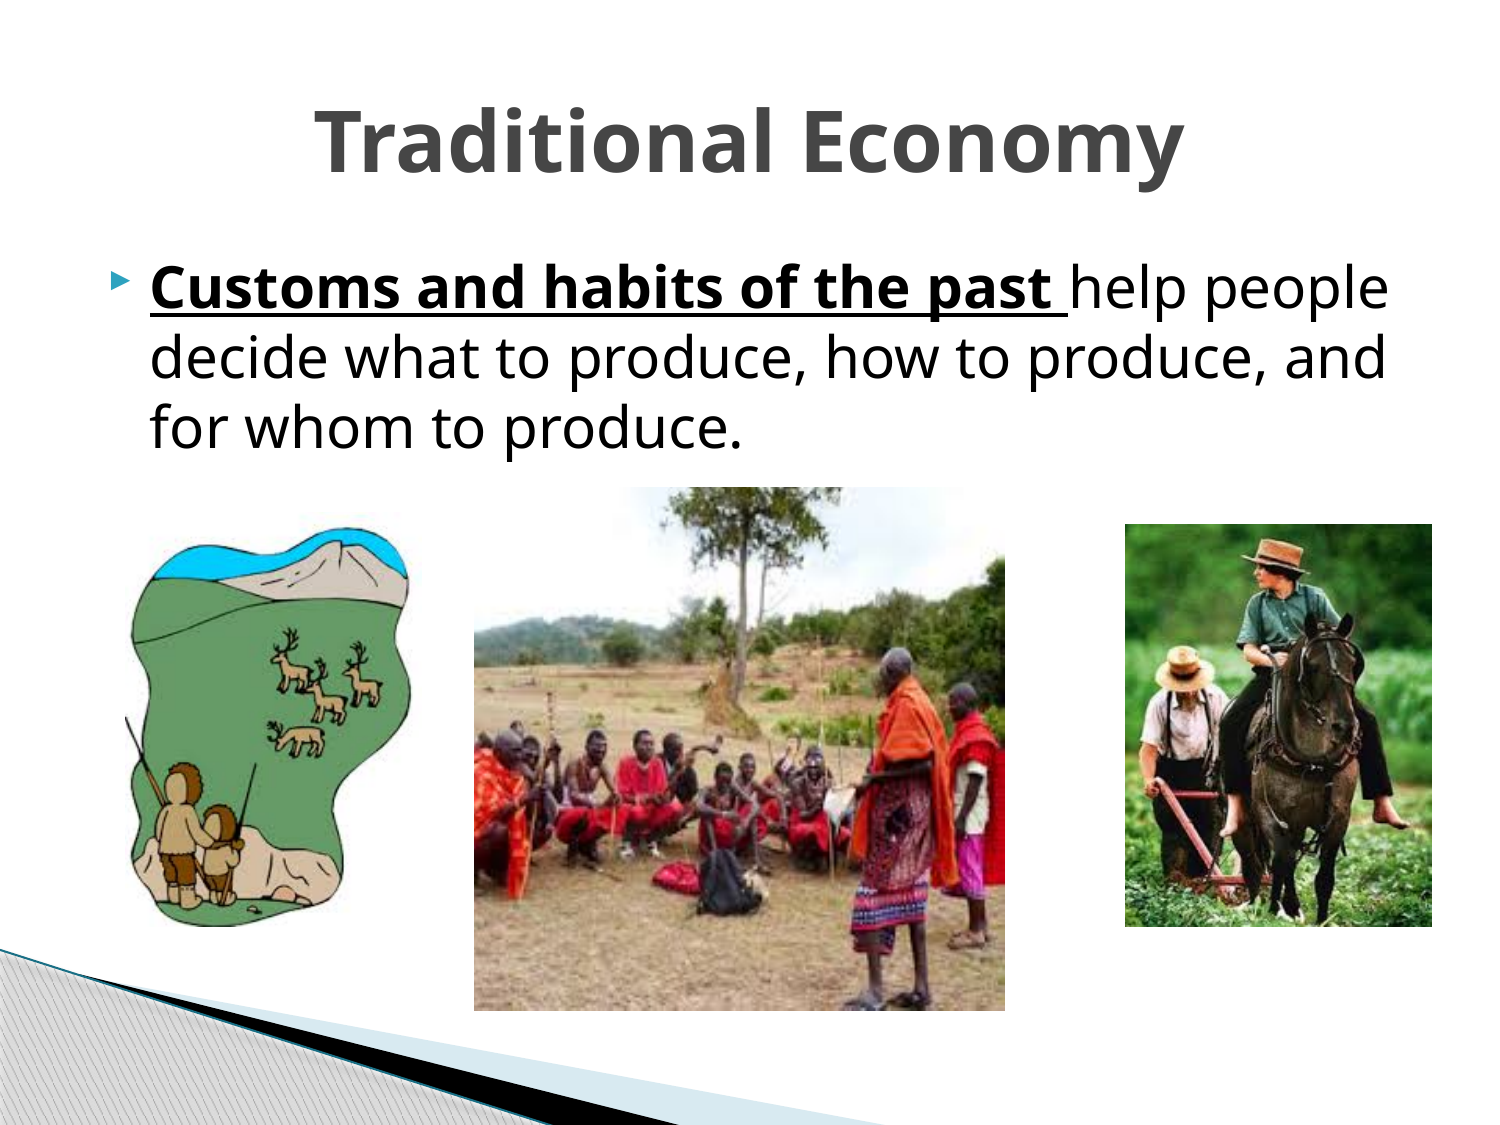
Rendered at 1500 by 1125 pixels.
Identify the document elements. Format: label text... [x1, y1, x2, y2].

list Customs and habits of the past help people decide what to produce, how to produce, and for whom to produce. [75, 243, 1425, 986]
picture [124, 512, 423, 927]
title Traditional Economy [75, 45, 1425, 233]
picture [1124, 524, 1432, 927]
picture [474, 487, 1005, 1011]
